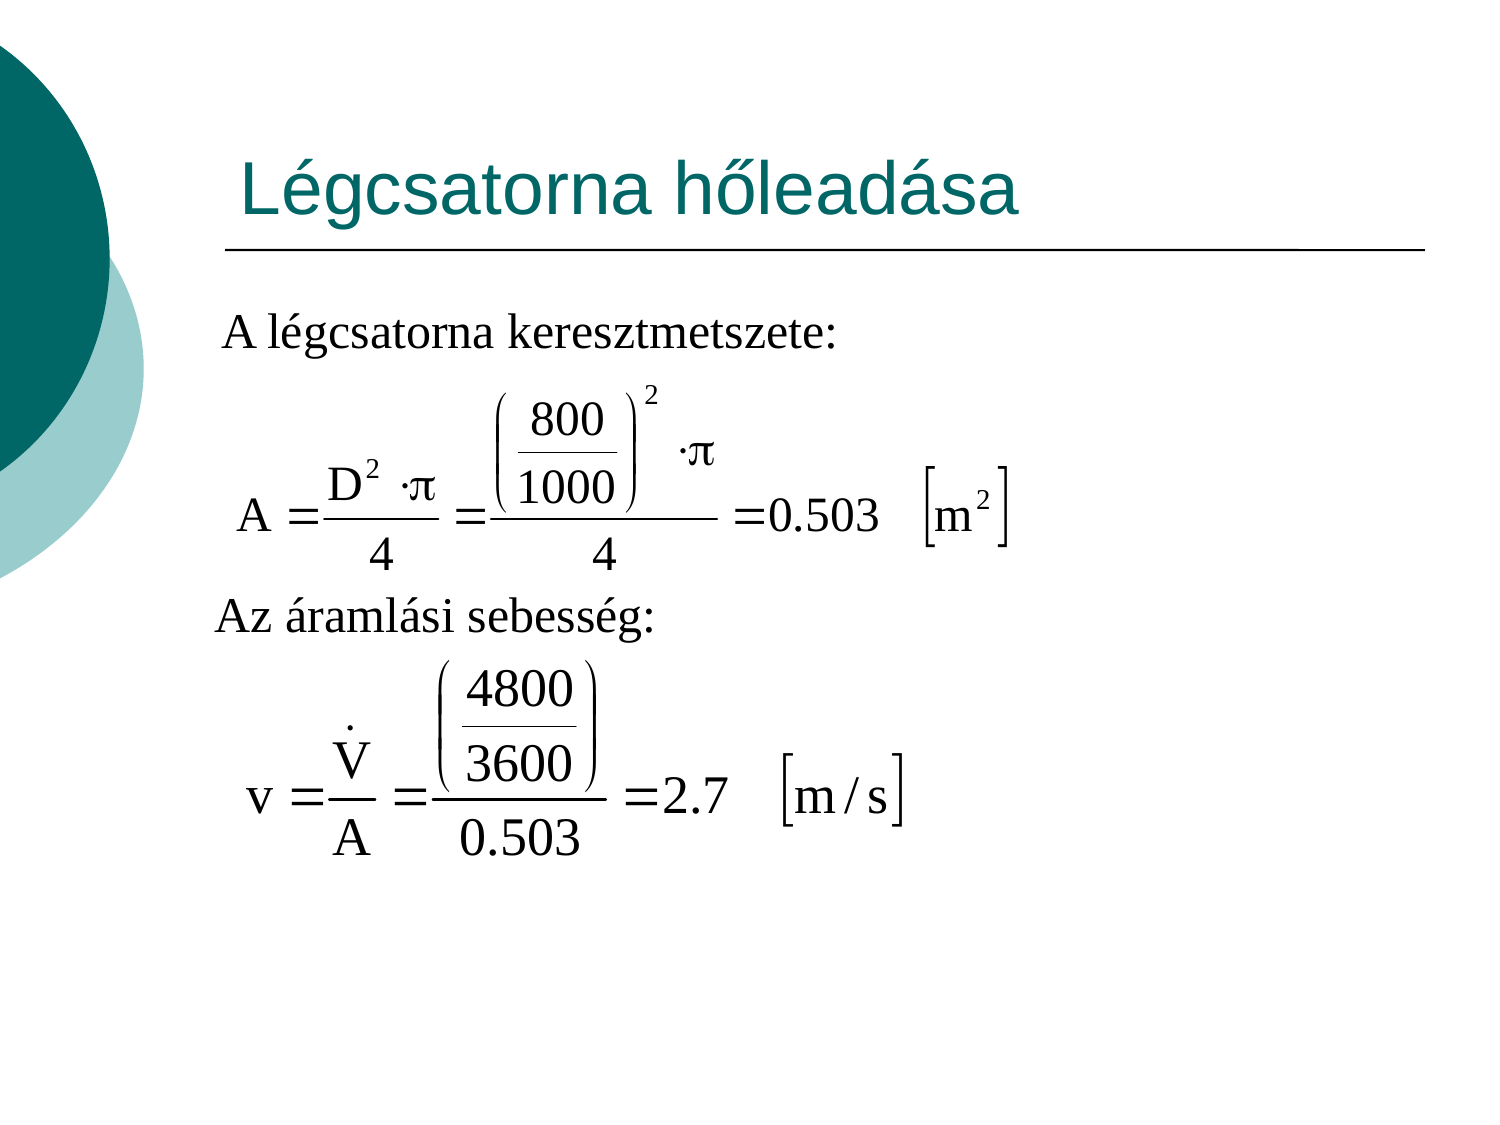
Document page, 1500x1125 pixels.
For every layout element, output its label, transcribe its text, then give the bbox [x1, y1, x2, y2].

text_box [228, 370, 1013, 582]
text_box Az áramlási sebesség: [199, 574, 1346, 650]
list A légcsatorna keresztmetszete: [206, 302, 1400, 375]
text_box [237, 649, 913, 868]
title Légcsatorna hőleadása [224, 49, 1425, 237]
